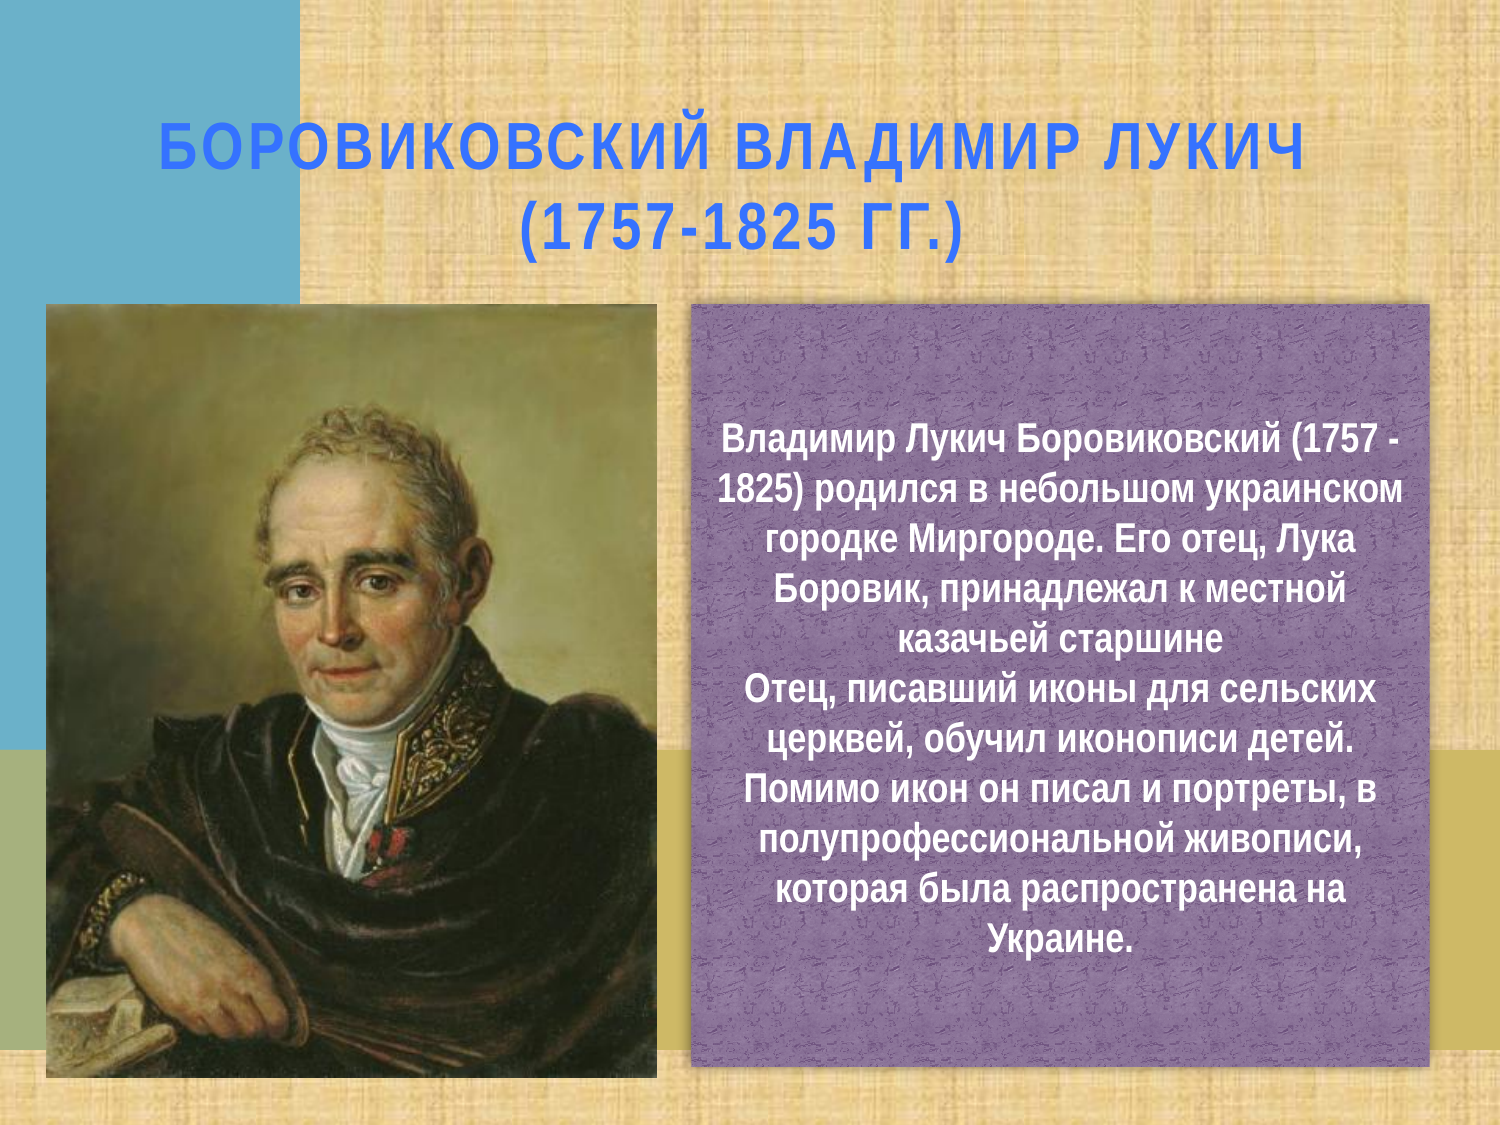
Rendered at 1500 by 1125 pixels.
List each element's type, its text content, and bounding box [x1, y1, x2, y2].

picture [0, 0, 1500, 1125]
text_box Владимир Лукич Боровиковский (1757 - 1825) родился в небольшом украинском городке Миргороде. Его отец, Лука Боровик, принадлежал к местной казачьей старшине Отец, писавший иконы для сельских церквей, обучил иконописи детей. Помимо икон он писал и портреты, в полупрофессиональной живописи, которая была распространена на Украине. [691, 304, 1430, 1067]
title Боровиковский Владимир Лукич (1757-1825 гг.) [35, 35, 1454, 258]
